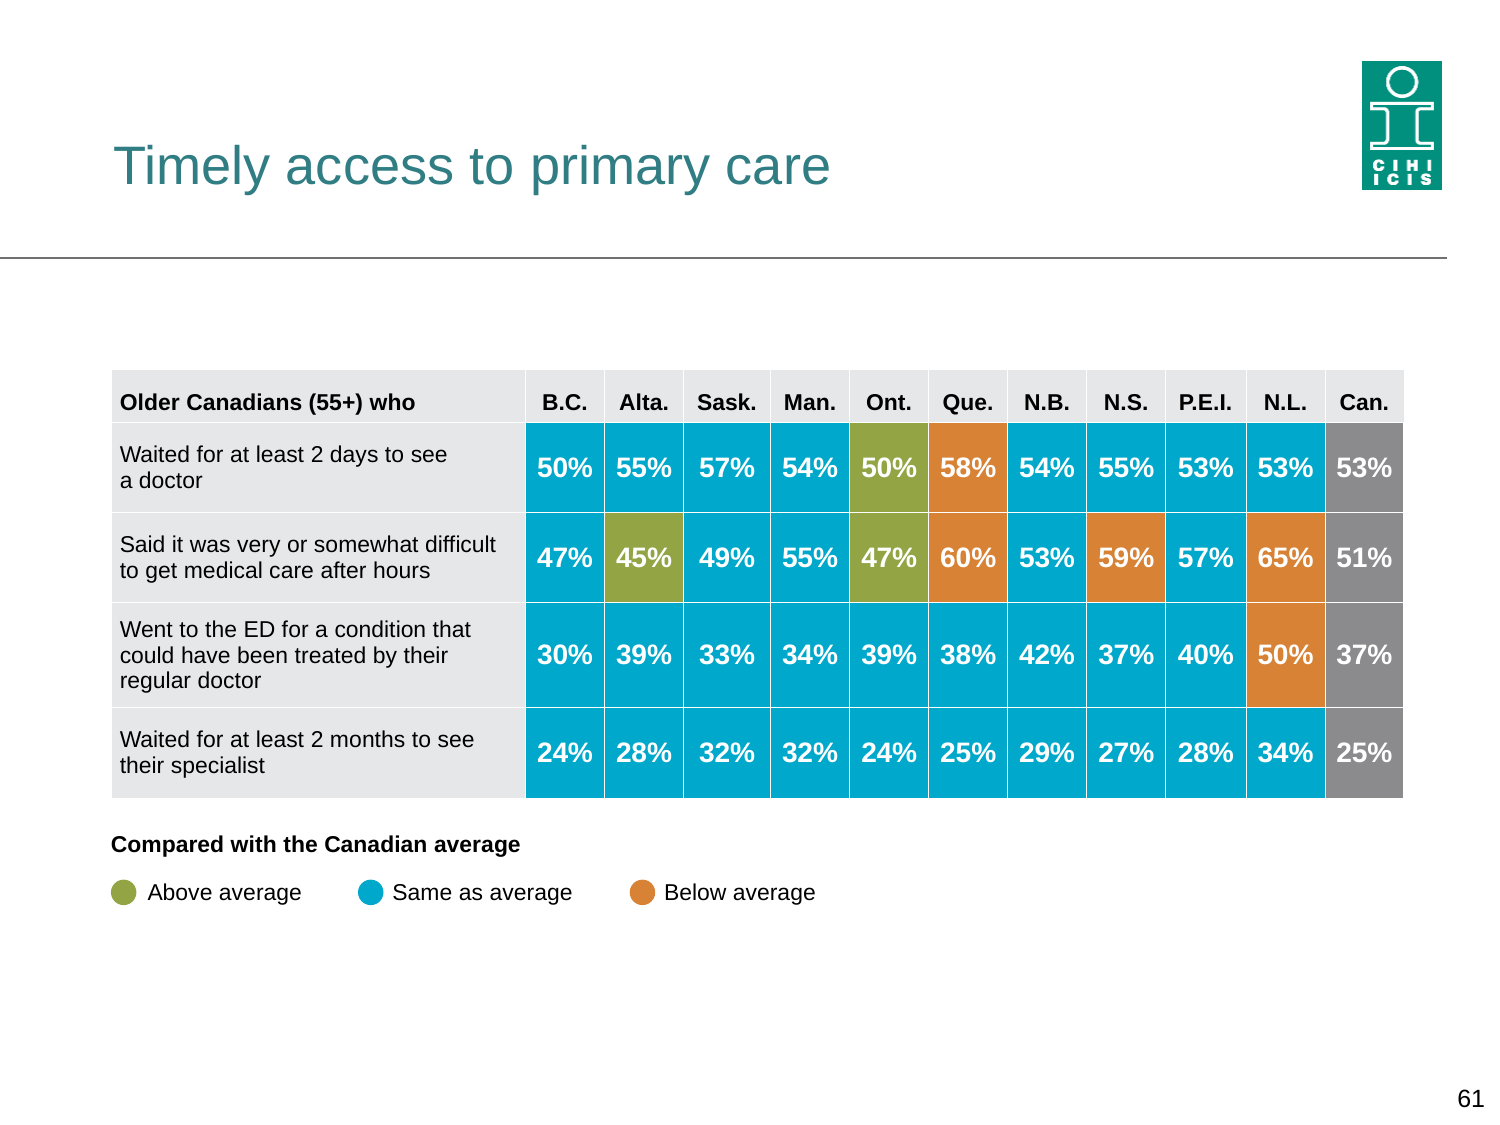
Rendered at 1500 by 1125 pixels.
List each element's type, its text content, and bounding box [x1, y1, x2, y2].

table_cell 45% [605, 513, 683, 602]
table_cell 47% [850, 513, 928, 602]
table_cell 32% [771, 708, 849, 798]
table_cell 50% [850, 423, 928, 512]
table_cell 55% [1087, 423, 1165, 512]
table_cell 38% [929, 603, 1007, 707]
table_cell 55% [771, 513, 849, 602]
picture [1362, 61, 1442, 190]
table_header B.C. [526, 370, 604, 422]
table_cell 33% [684, 603, 770, 707]
table_header N.B. [1008, 370, 1086, 422]
table_cell 58% [929, 423, 1007, 512]
table_cell 30% [526, 603, 604, 707]
table_cell 53% [1247, 423, 1325, 512]
table_header Que. [929, 370, 1007, 422]
table_cell 49% [684, 513, 770, 602]
table_cell 65% [1247, 513, 1325, 602]
table_cell 57% [684, 423, 770, 512]
table_cell 39% [850, 603, 928, 707]
table_cell 42% [1008, 603, 1086, 707]
table_cell 40% [1166, 603, 1246, 707]
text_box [95, 822, 869, 913]
table_cell 54% [1008, 423, 1086, 512]
table_cell 39% [605, 603, 683, 707]
table_cell 60% [929, 513, 1007, 602]
table_cell 53% [1166, 423, 1246, 512]
table_header Can. [1326, 370, 1404, 422]
slide_number 61 [1337, 1074, 1500, 1125]
table_header N.S. [1087, 370, 1165, 422]
table_cell Said it was very or somewhat difficult to get medical care after hours [112, 513, 525, 602]
table_cell 51% [1326, 513, 1403, 602]
table_cell 54% [771, 423, 849, 512]
table_header N.L. [1247, 370, 1325, 422]
table_cell 28% [605, 708, 683, 798]
table_cell Waited for at least 2 months to see their specialist [112, 708, 525, 798]
table_header P.E.I. [1166, 370, 1246, 422]
table_cell 59% [1087, 513, 1165, 602]
table_cell 28% [1166, 708, 1246, 798]
table_cell 50% [1247, 603, 1325, 707]
table_header Man. [771, 370, 849, 422]
table_header Ont. [850, 370, 928, 422]
table_cell 55% [605, 423, 683, 512]
table_cell 29% [1008, 708, 1086, 798]
table_cell Went to the ED for a condition that could have been treated by their regular doctor [112, 603, 525, 707]
table_cell 24% [526, 708, 604, 798]
title Timely access to primary care [98, 87, 1350, 238]
table_cell 24% [850, 708, 928, 798]
table_cell 32% [684, 708, 770, 798]
table_cell 50% [526, 423, 604, 512]
table_cell 53% [1326, 423, 1403, 512]
table_cell Waited for at least 2 days to see a doctor [112, 423, 525, 512]
table_cell 34% [1247, 708, 1325, 798]
table_cell 37% [1326, 603, 1403, 707]
table_cell 27% [1087, 708, 1165, 798]
table_cell 57% [1166, 513, 1246, 602]
table_header Alta. [605, 370, 683, 422]
table_cell 25% [929, 708, 1007, 798]
table_cell 34% [771, 603, 849, 707]
table_cell 25% [1326, 708, 1403, 798]
table_header Sask. [684, 370, 770, 422]
table_cell 47% [526, 513, 604, 602]
table_cell 53% [1008, 513, 1086, 602]
table_header Older Canadians (55+) who [112, 370, 525, 422]
table_cell 37% [1087, 603, 1165, 707]
